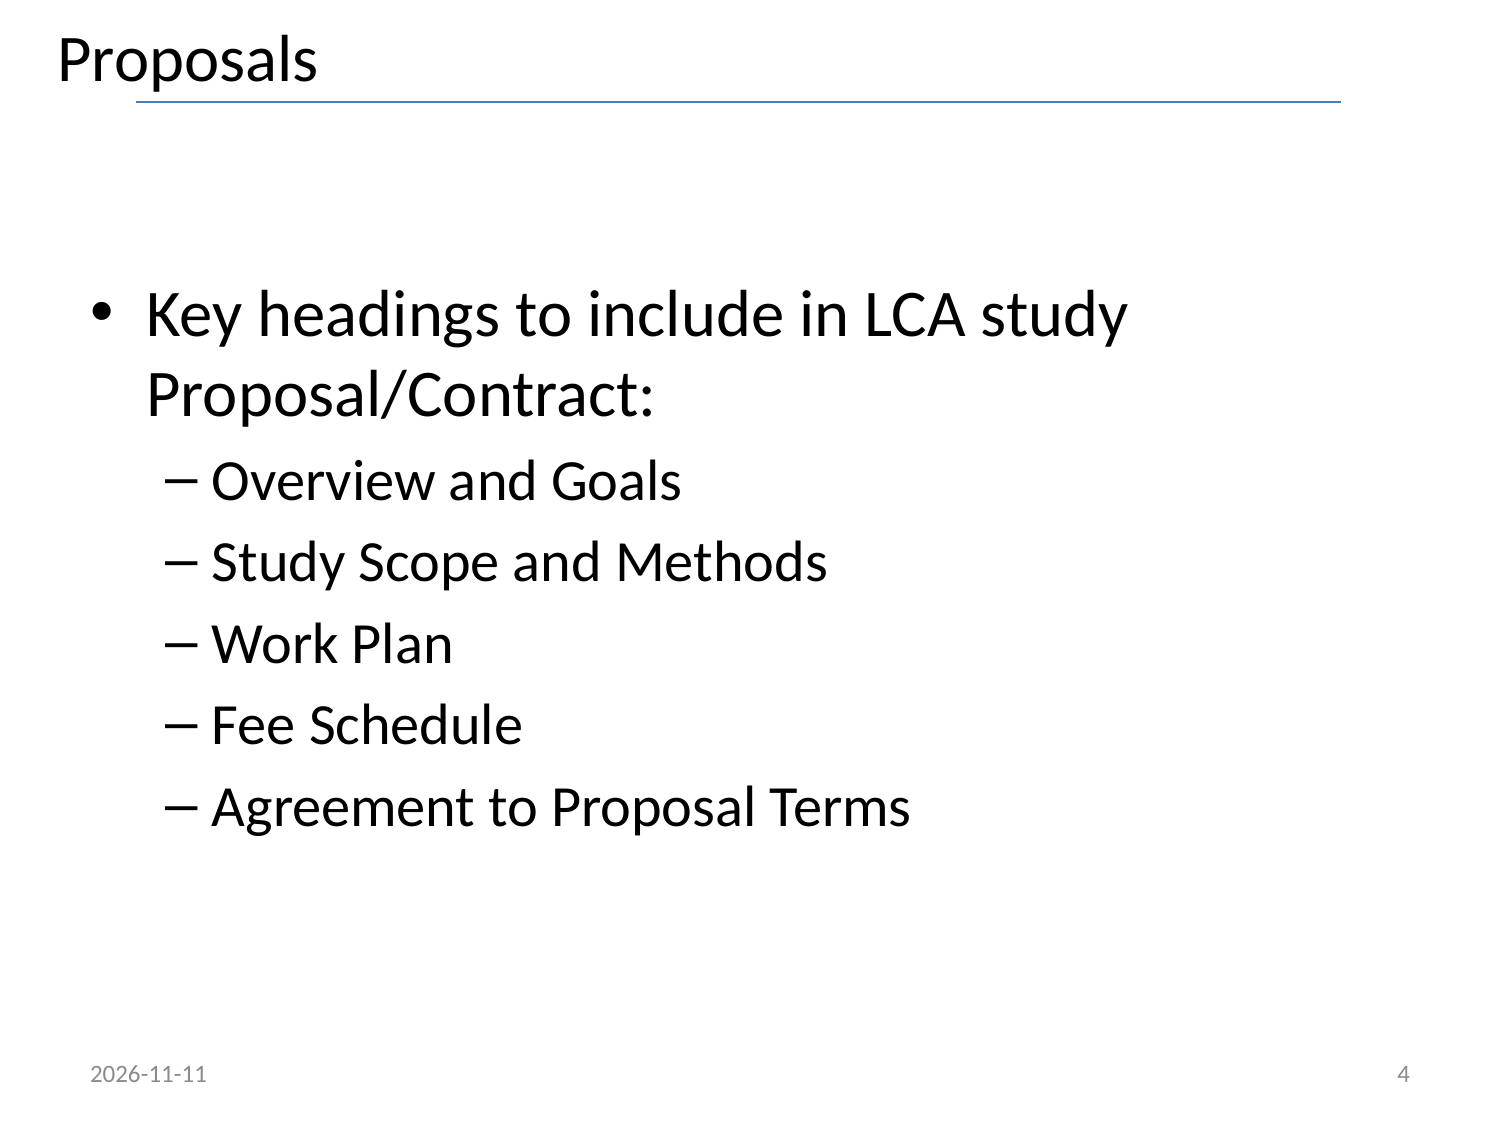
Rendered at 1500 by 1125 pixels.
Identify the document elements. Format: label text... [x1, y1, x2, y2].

slide_number 4 [1074, 1042, 1425, 1103]
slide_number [75, 1042, 425, 1103]
list Key headings to include in LCA study Proposal/Contract: Overview and Goals Study Scope and Methods Work Plan Fee Schedule Agreement to Proposal Terms [75, 262, 1425, 1005]
text_box Proposals [42, 7, 334, 102]
